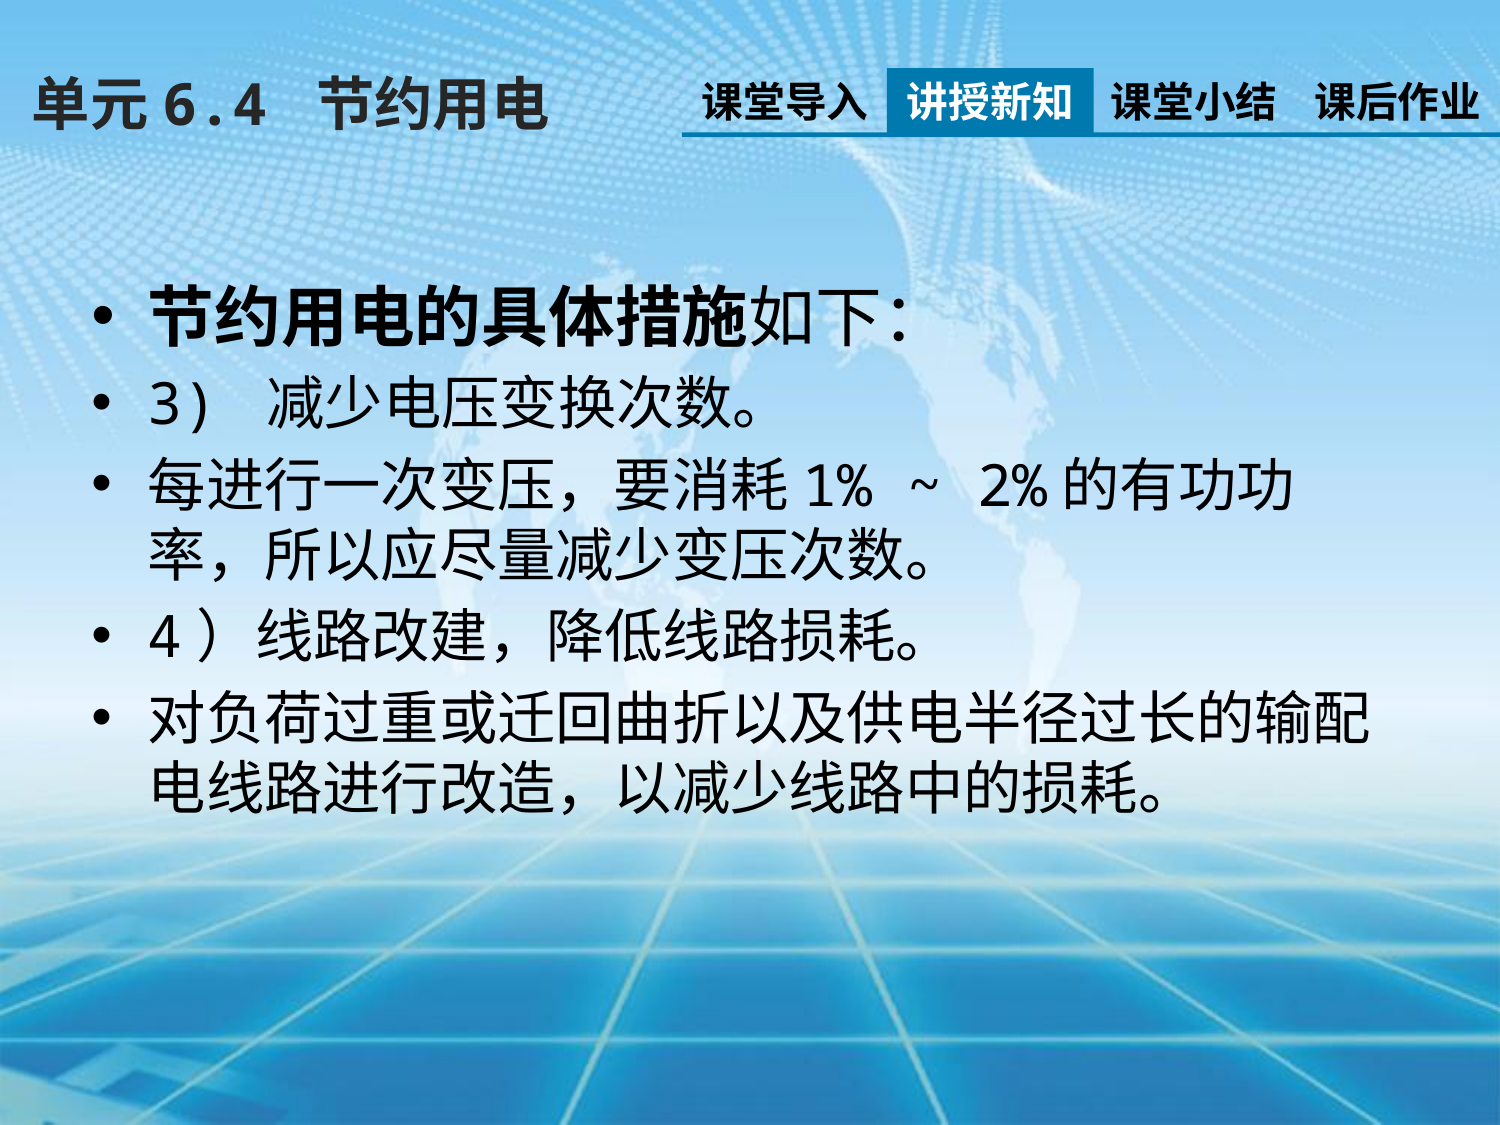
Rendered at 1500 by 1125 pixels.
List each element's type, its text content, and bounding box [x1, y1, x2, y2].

picture [0, 0, 1500, 1125]
text_box 节约用电的具体措施如下： 3) 减少电压变换次数。 每进行一次变压，要消耗1% ~ 2%的有功功率，所以应尽量减少变压次数。 4）线路改建，降低线路损耗。 对负荷过重或迁回曲折以及供电半径过长的输配电线路进行改造，以减少线路中的损耗。 [76, 267, 1424, 1010]
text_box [16, 59, 1500, 146]
